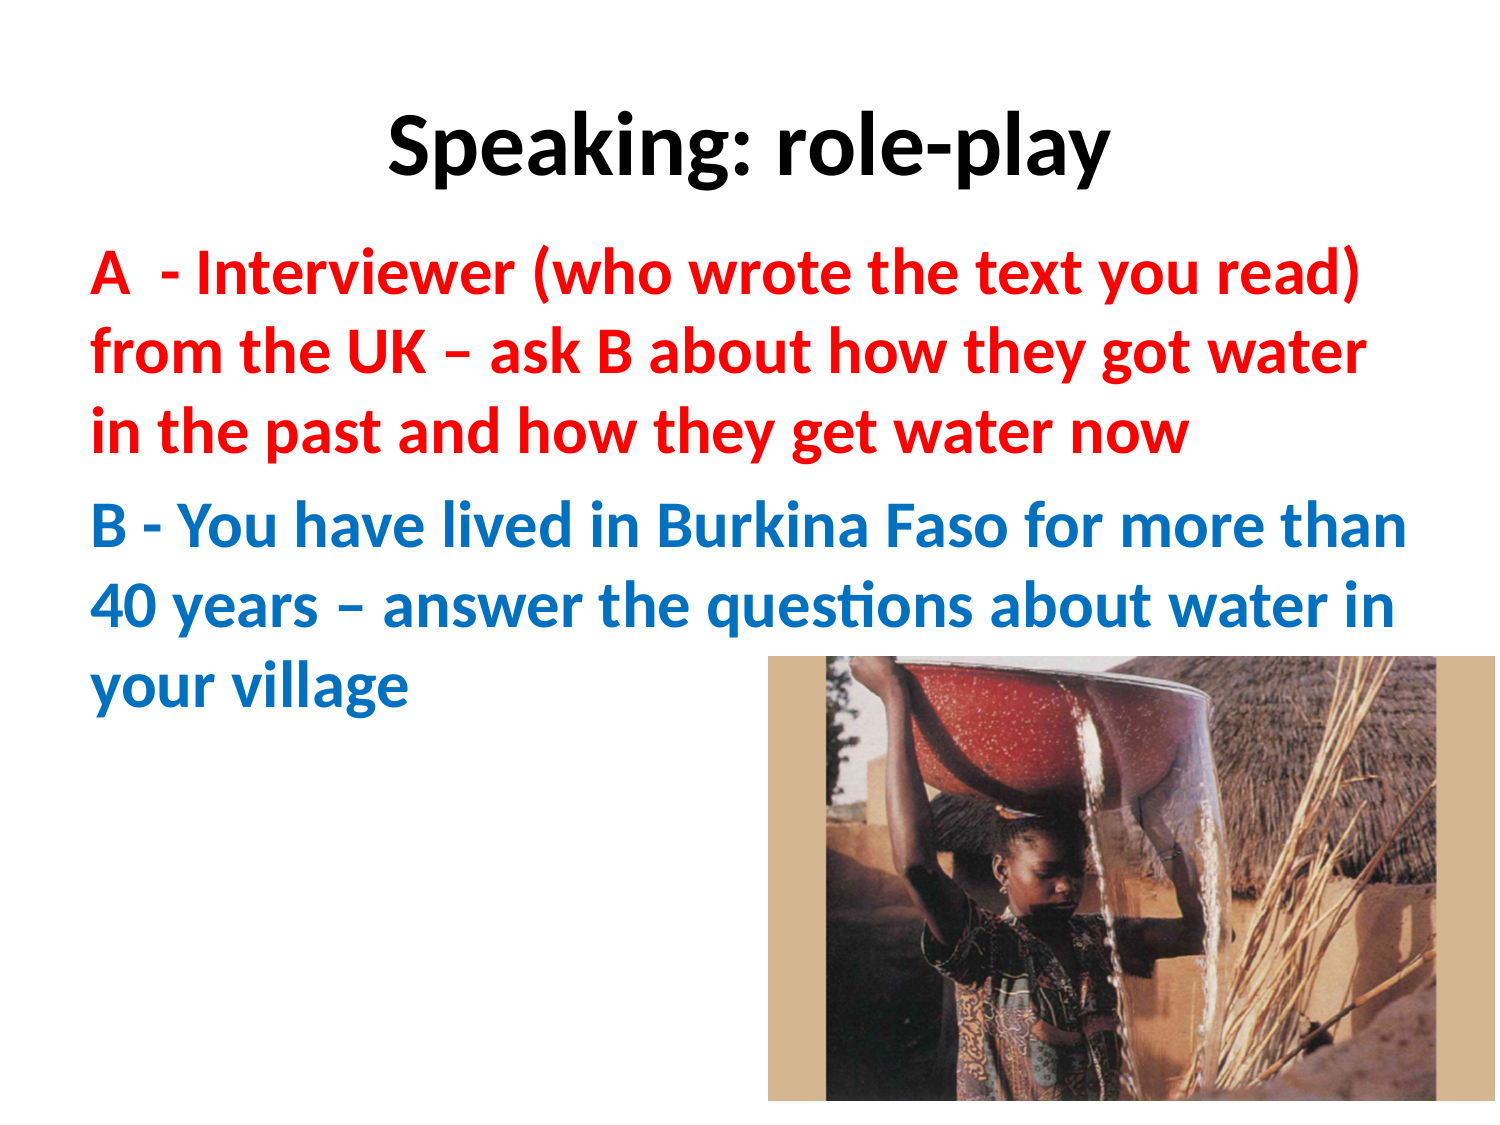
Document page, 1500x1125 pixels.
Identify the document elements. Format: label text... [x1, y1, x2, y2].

picture [767, 656, 1495, 1101]
list A - Interviewer (who wrote the text you read) from the UK – ask B about how they got water in the past and how they get water now B - You have lived in Burkina Faso for more than 40 years – answer the questions about water in your village [75, 219, 1425, 1005]
title Speaking: role-play [75, 45, 1425, 219]
